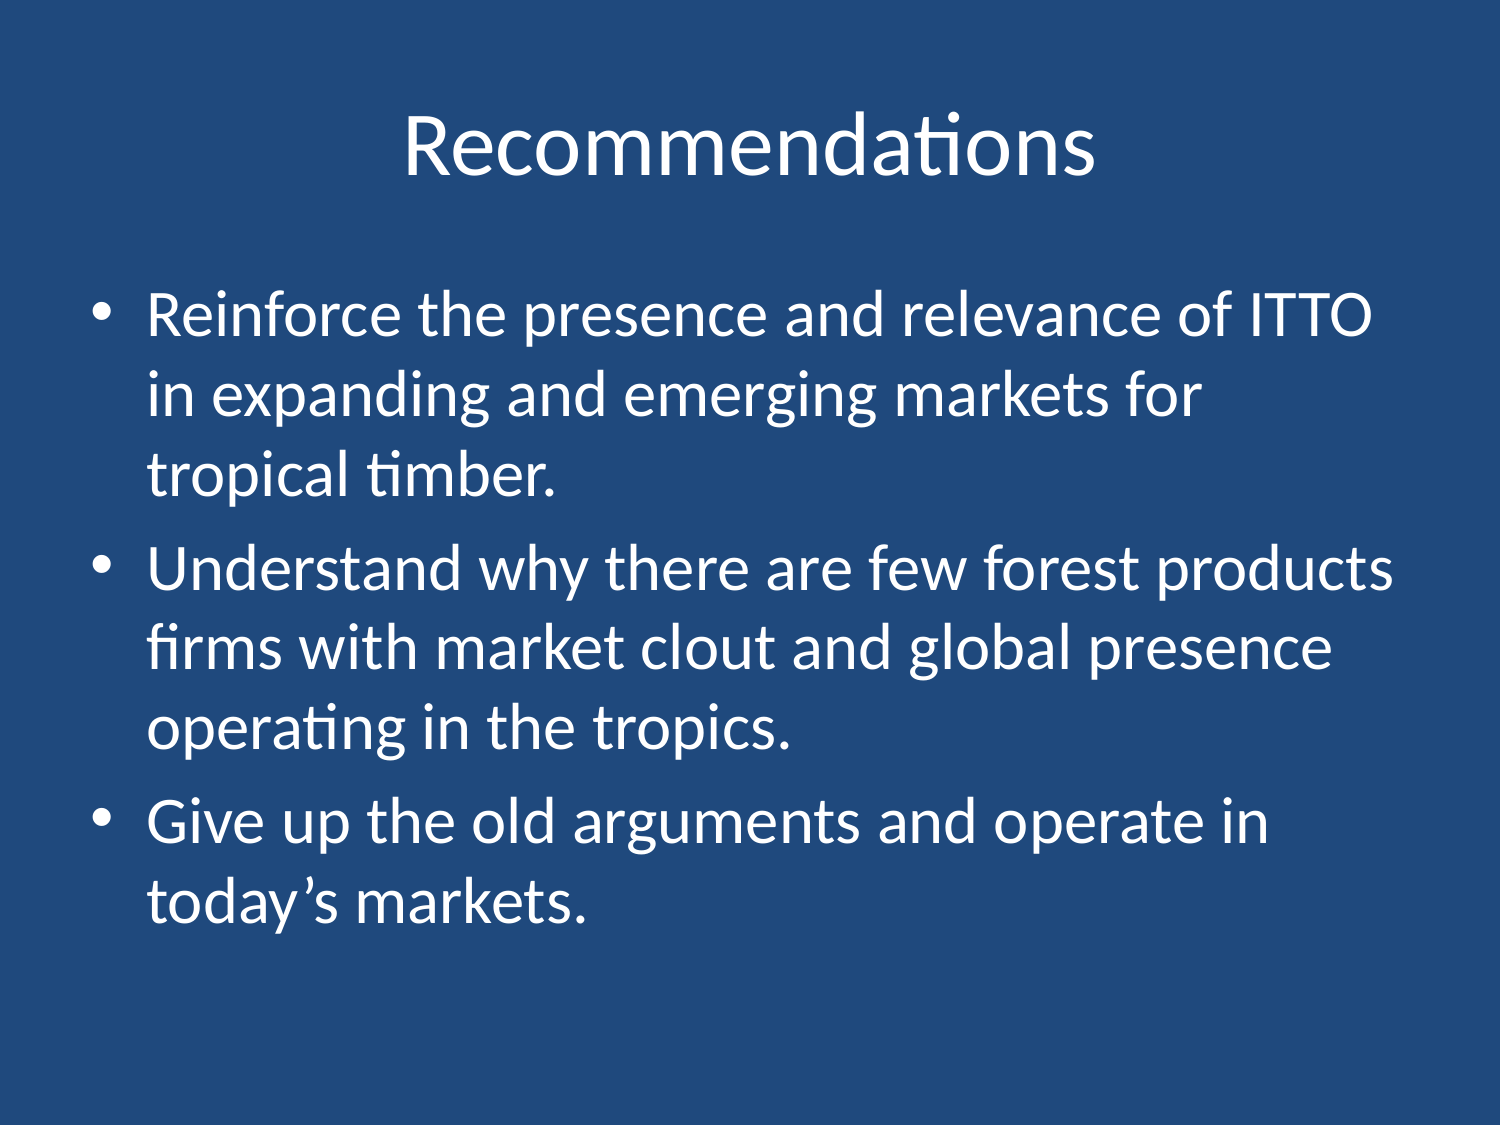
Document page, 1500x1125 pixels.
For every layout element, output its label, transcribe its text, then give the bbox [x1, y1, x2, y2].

title Recommendations [75, 45, 1425, 233]
list Reinforce the presence and relevance of ITTO in expanding and emerging markets for tropical timber. Understand why there are few forest products firms with market clout and global presence operating in the tropics. Give up the old arguments and operate in today’s markets. [75, 262, 1425, 1005]
